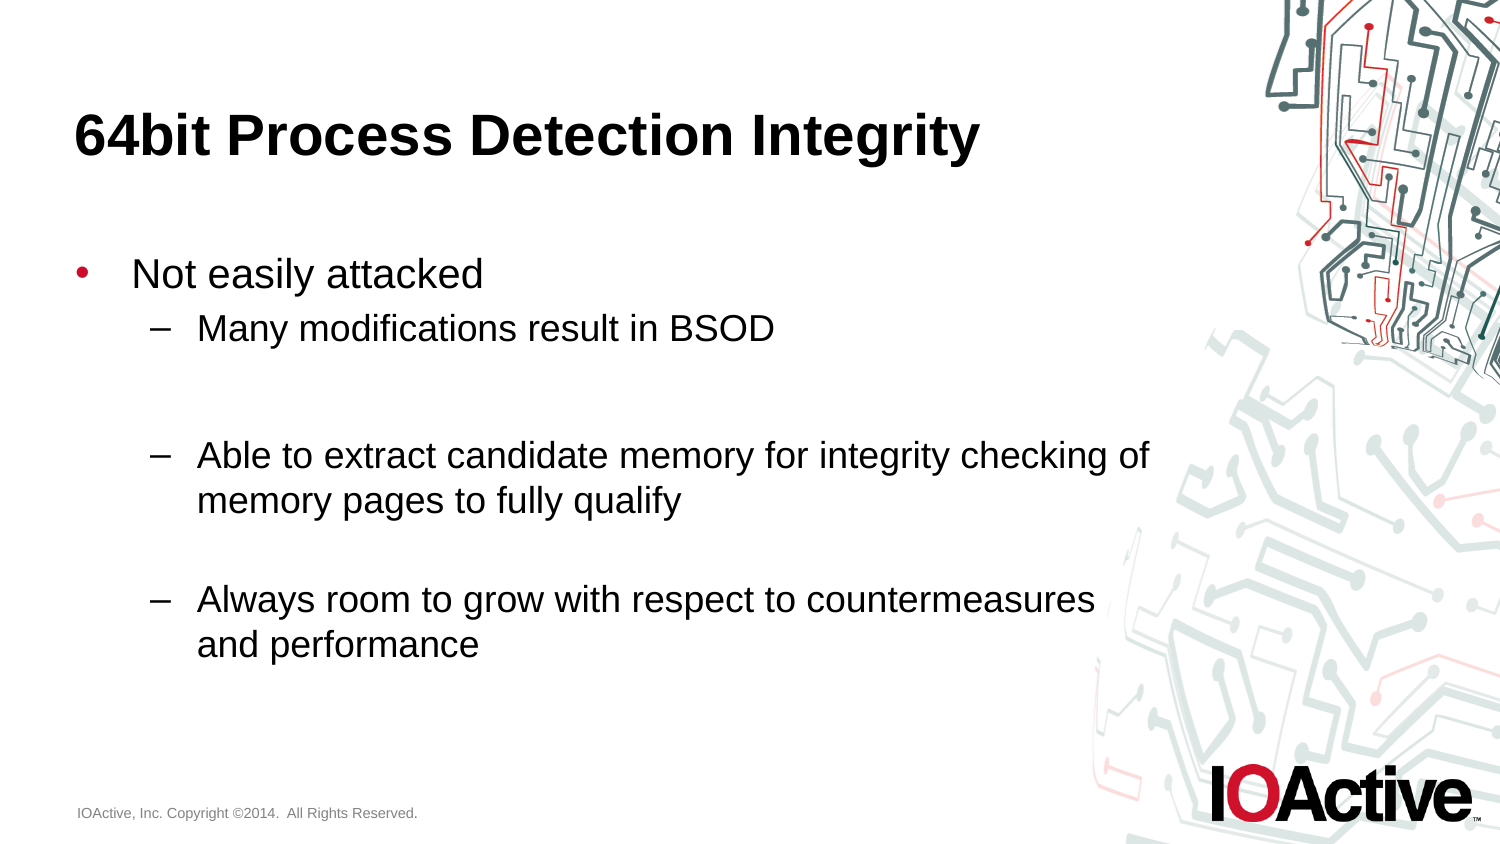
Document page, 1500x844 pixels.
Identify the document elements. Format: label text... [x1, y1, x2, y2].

picture [0, 0, 1500, 844]
title 64bit Process Detection Integrity [74, 96, 1213, 238]
list Not easily attacked Many modifications result in BSOD Able to extract candidate memory for integrity checking of memory pages to fully qualify Always room to grow with respect to countermeasures and performance [75, 246, 1155, 669]
